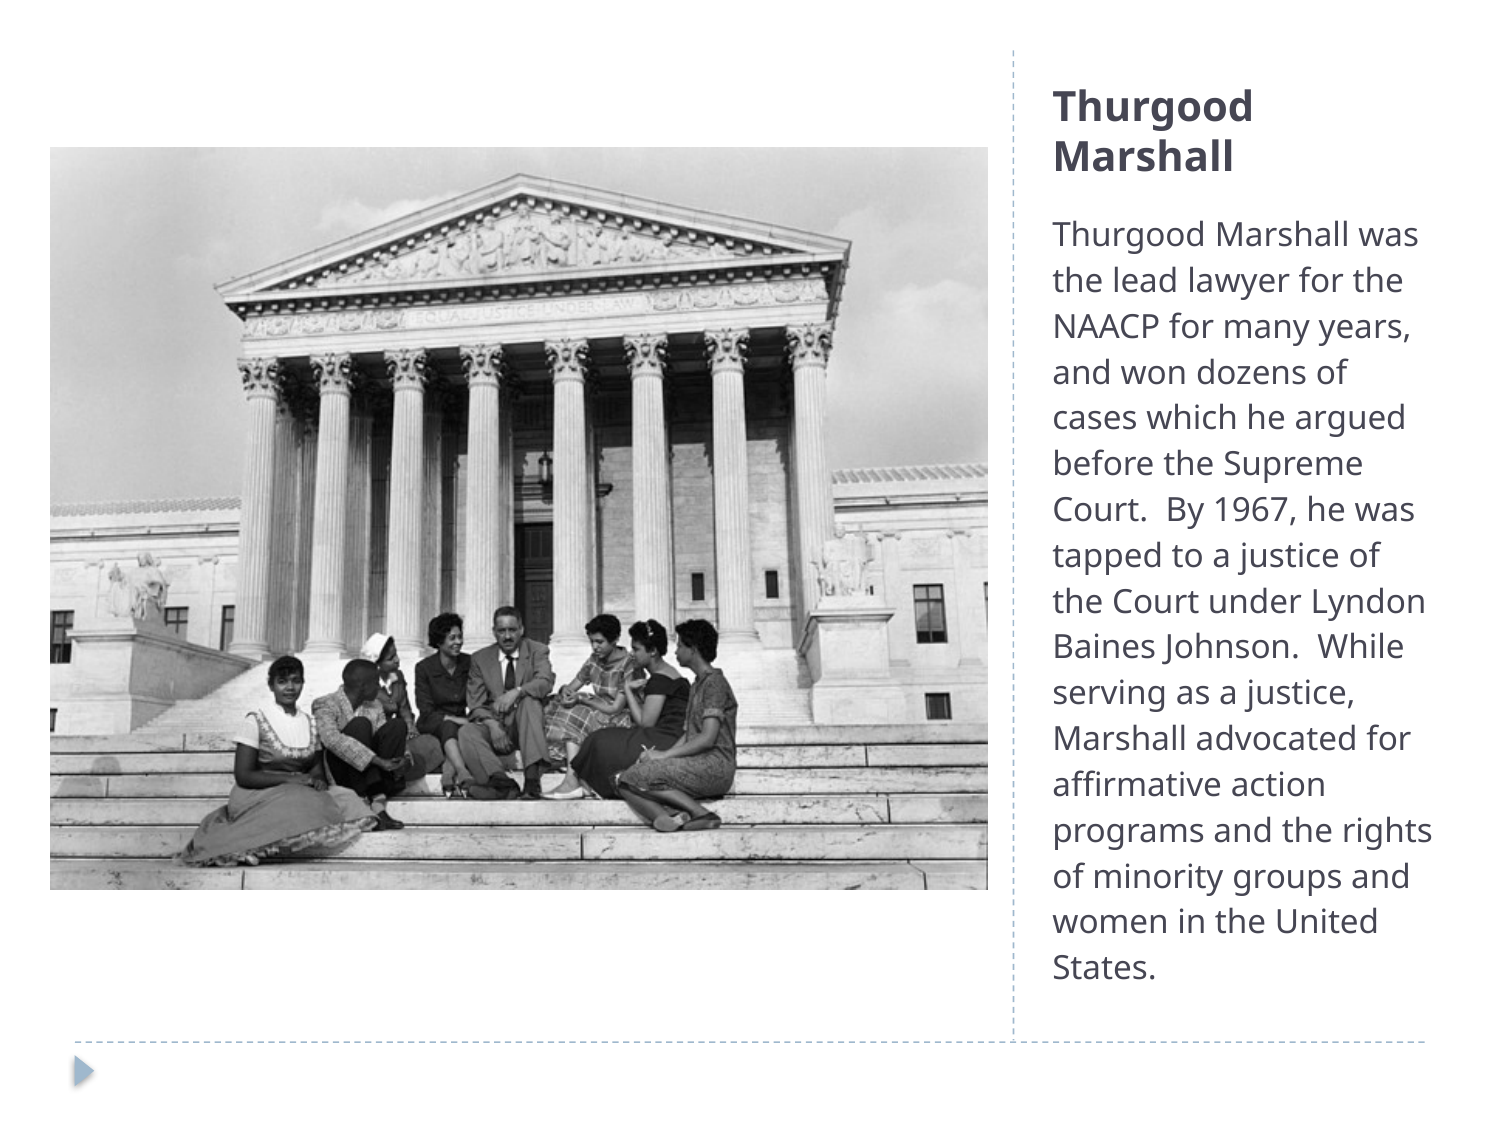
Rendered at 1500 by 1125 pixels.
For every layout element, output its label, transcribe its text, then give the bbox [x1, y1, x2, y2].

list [49, 147, 988, 891]
title Thurgood Marshall [1037, 50, 1450, 188]
list Thurgood Marshall was the lead lawyer for the NAACP for many years, and won dozens of cases which he argued before the Supreme Court. By 1967, he was tapped to a justice of the Court under Lyndon Baines Johnson. While serving as a justice, Marshall advocated for affirmative action programs and the rights of minority groups and women in the United States. [1037, 200, 1450, 995]
